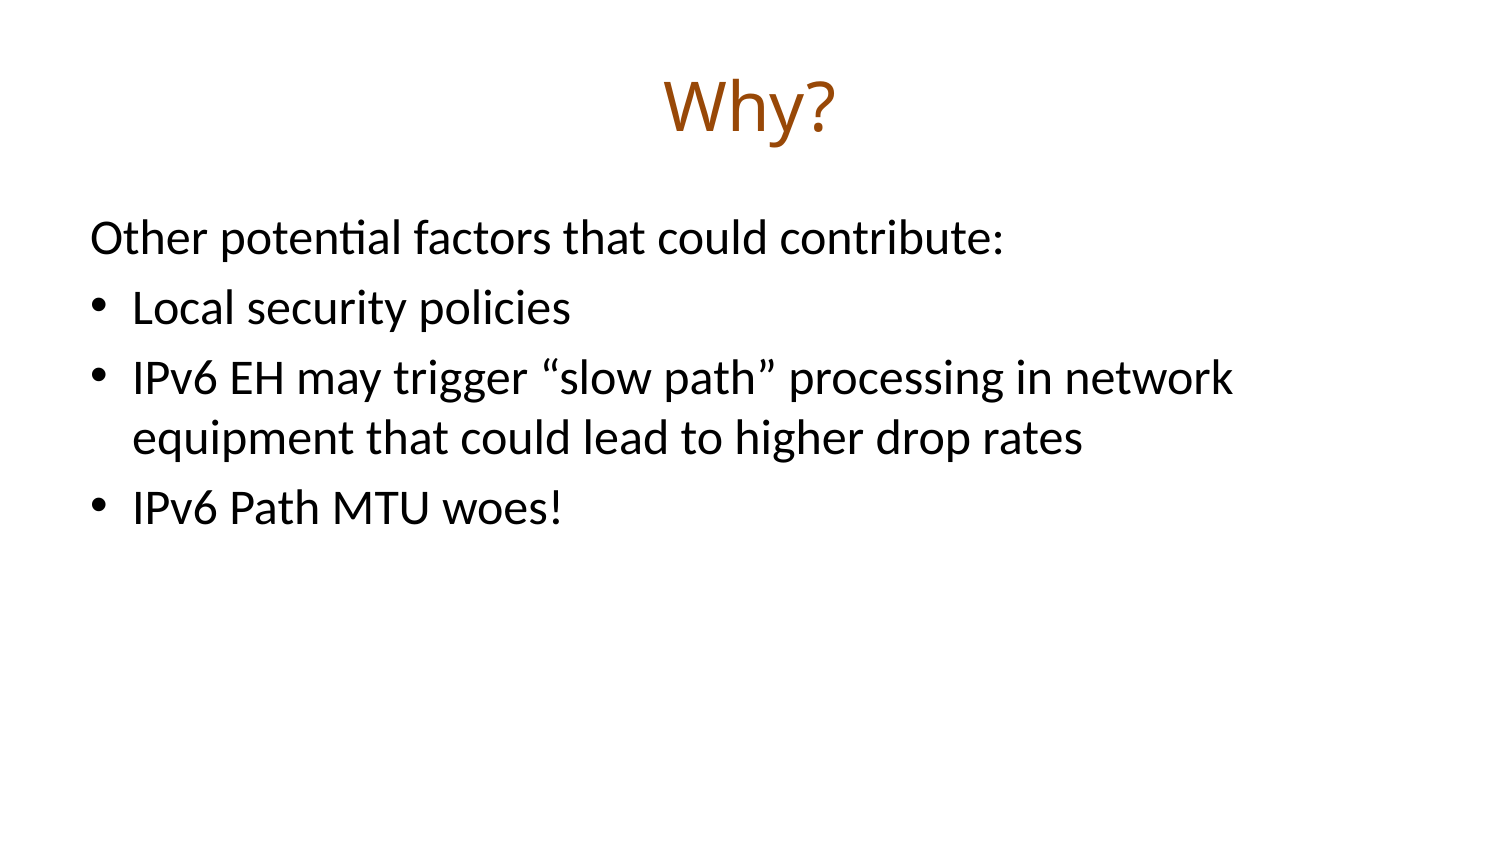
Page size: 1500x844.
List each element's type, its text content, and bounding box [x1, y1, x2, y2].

list Other potential factors that could contribute: Local security policies IPv6 EH may trigger “slow path” processing in network equipment that could lead to higher drop rates IPv6 Path MTU woes! [75, 196, 1425, 754]
title Why? [75, 33, 1425, 175]
